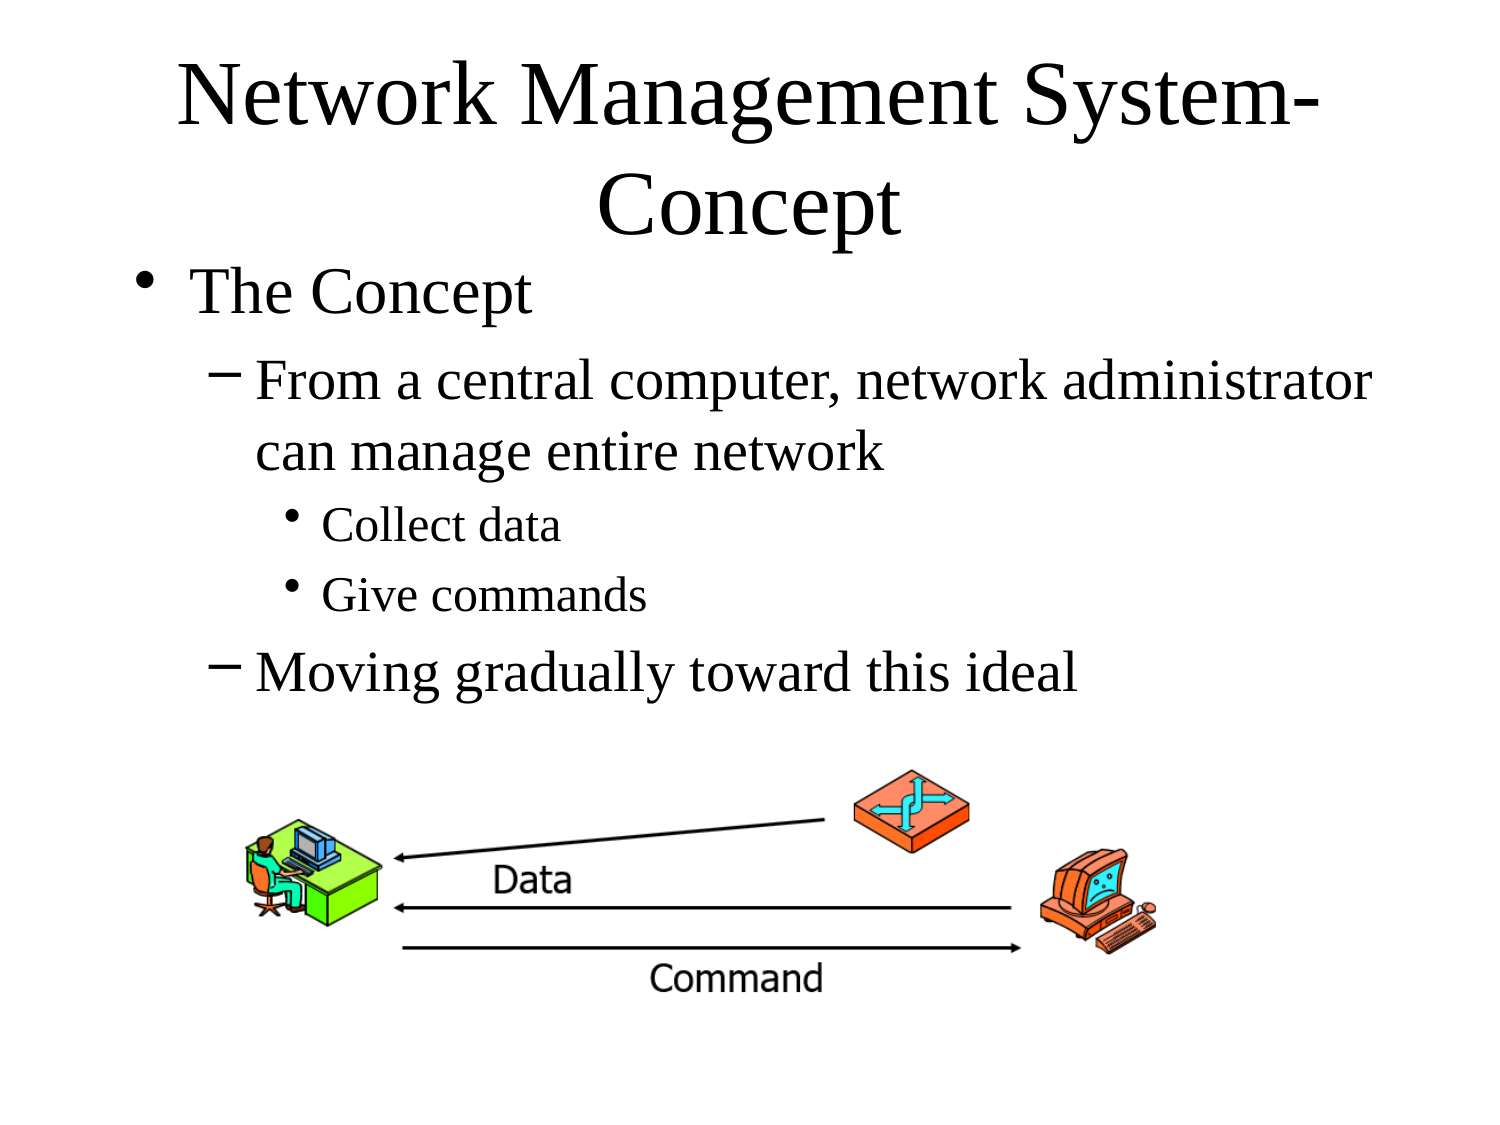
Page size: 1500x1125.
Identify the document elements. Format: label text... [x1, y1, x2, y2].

list The Concept From a central computer, network administrator can manage entire network Collect data Give commands Moving gradually toward this ideal [118, 239, 1394, 953]
title Network Management System- Concept [112, 49, 1388, 237]
picture [212, 764, 1188, 1007]
